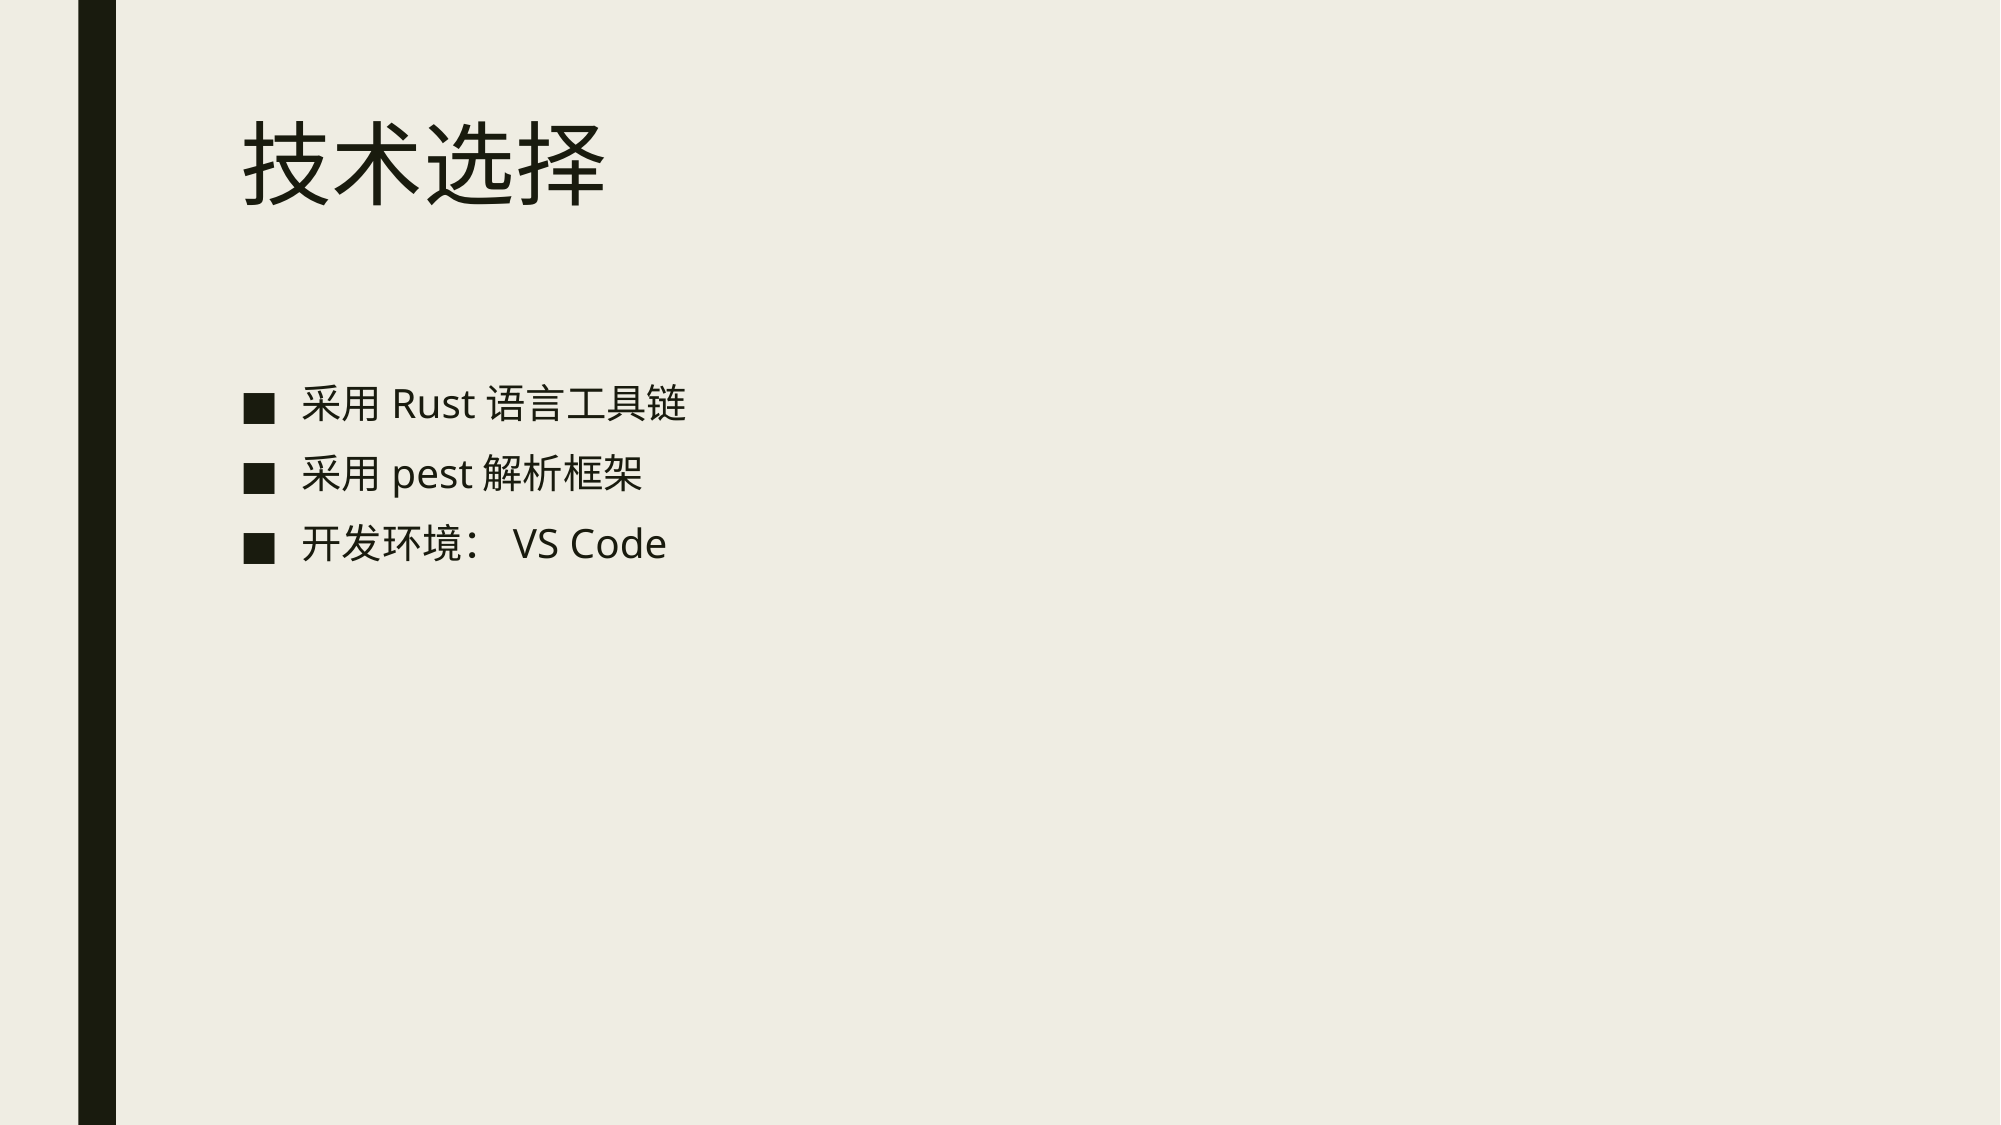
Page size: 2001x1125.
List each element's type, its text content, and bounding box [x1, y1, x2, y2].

title 技术选择 [225, 112, 1800, 272]
list 采用Rust语言工具链 采用pest解析框架 开发环境：VS Code [225, 375, 1800, 577]
